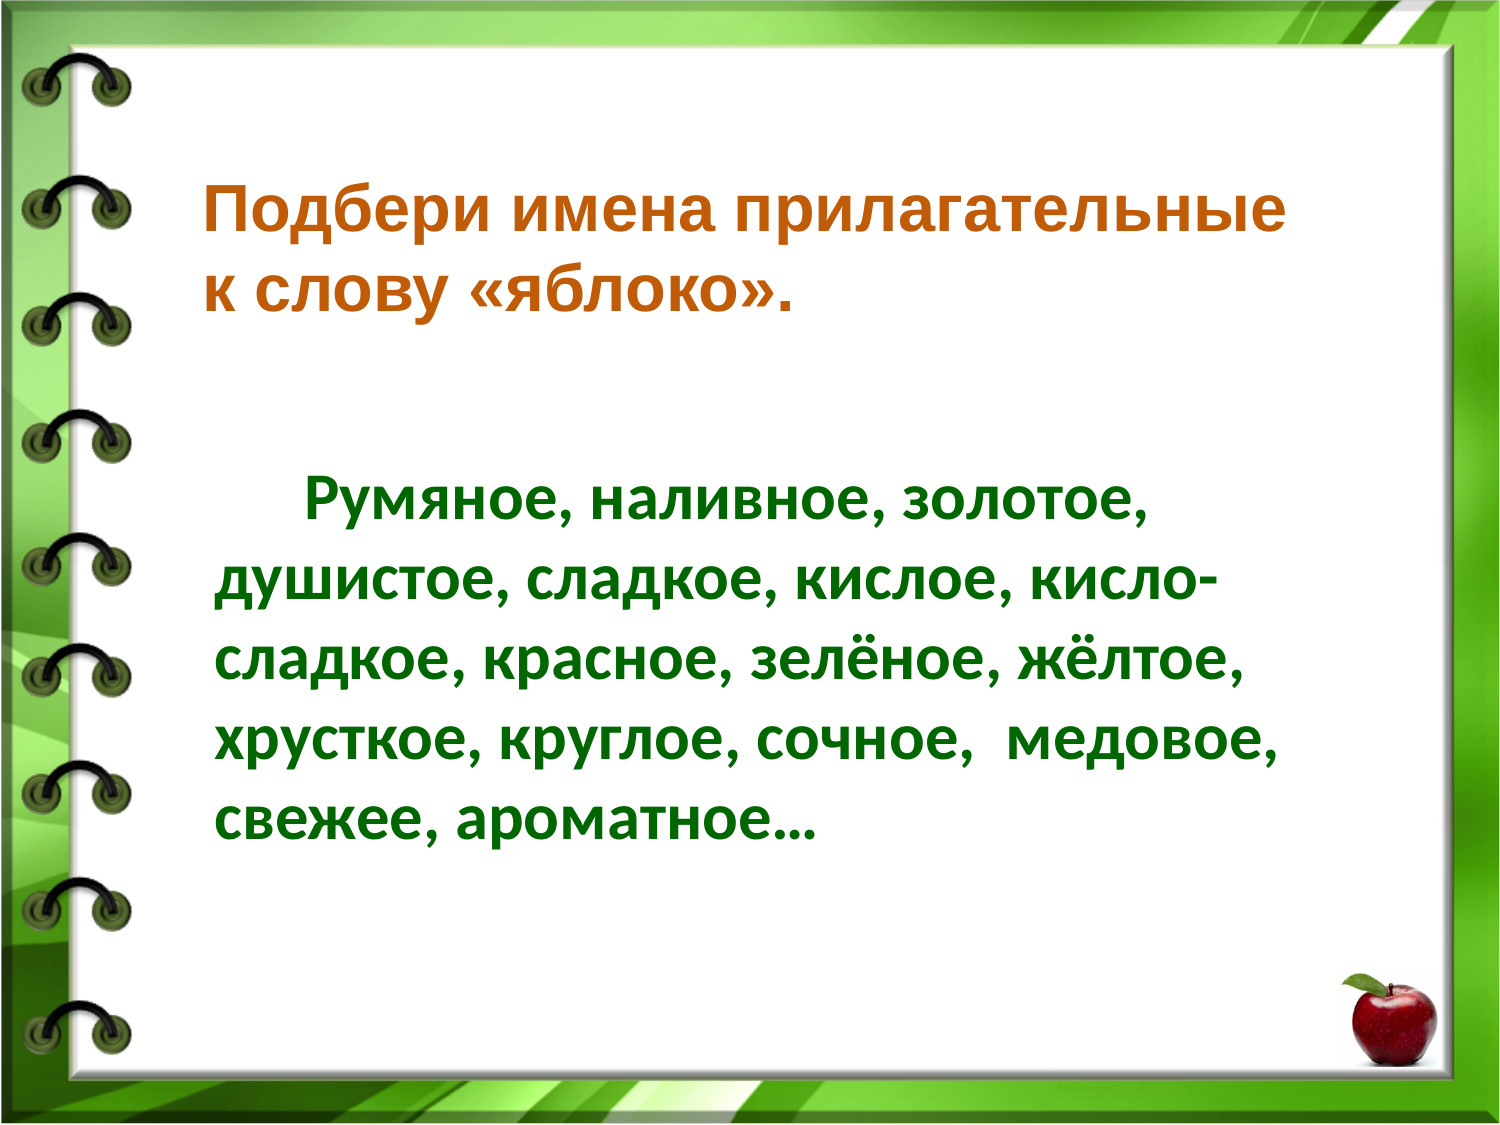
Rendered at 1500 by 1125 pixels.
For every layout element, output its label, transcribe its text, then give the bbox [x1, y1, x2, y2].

list Румяное, наливное, золотое, душистое, сладкое, кислое, кисло-сладкое, красное, зелёное, жёлтое, хрусткое, круглое, сочное, медовое, свежее, ароматное… [198, 445, 1462, 880]
picture [0, 0, 1500, 1125]
title Подбери имена прилагательные к слову «яблоко». [187, 0, 1360, 351]
